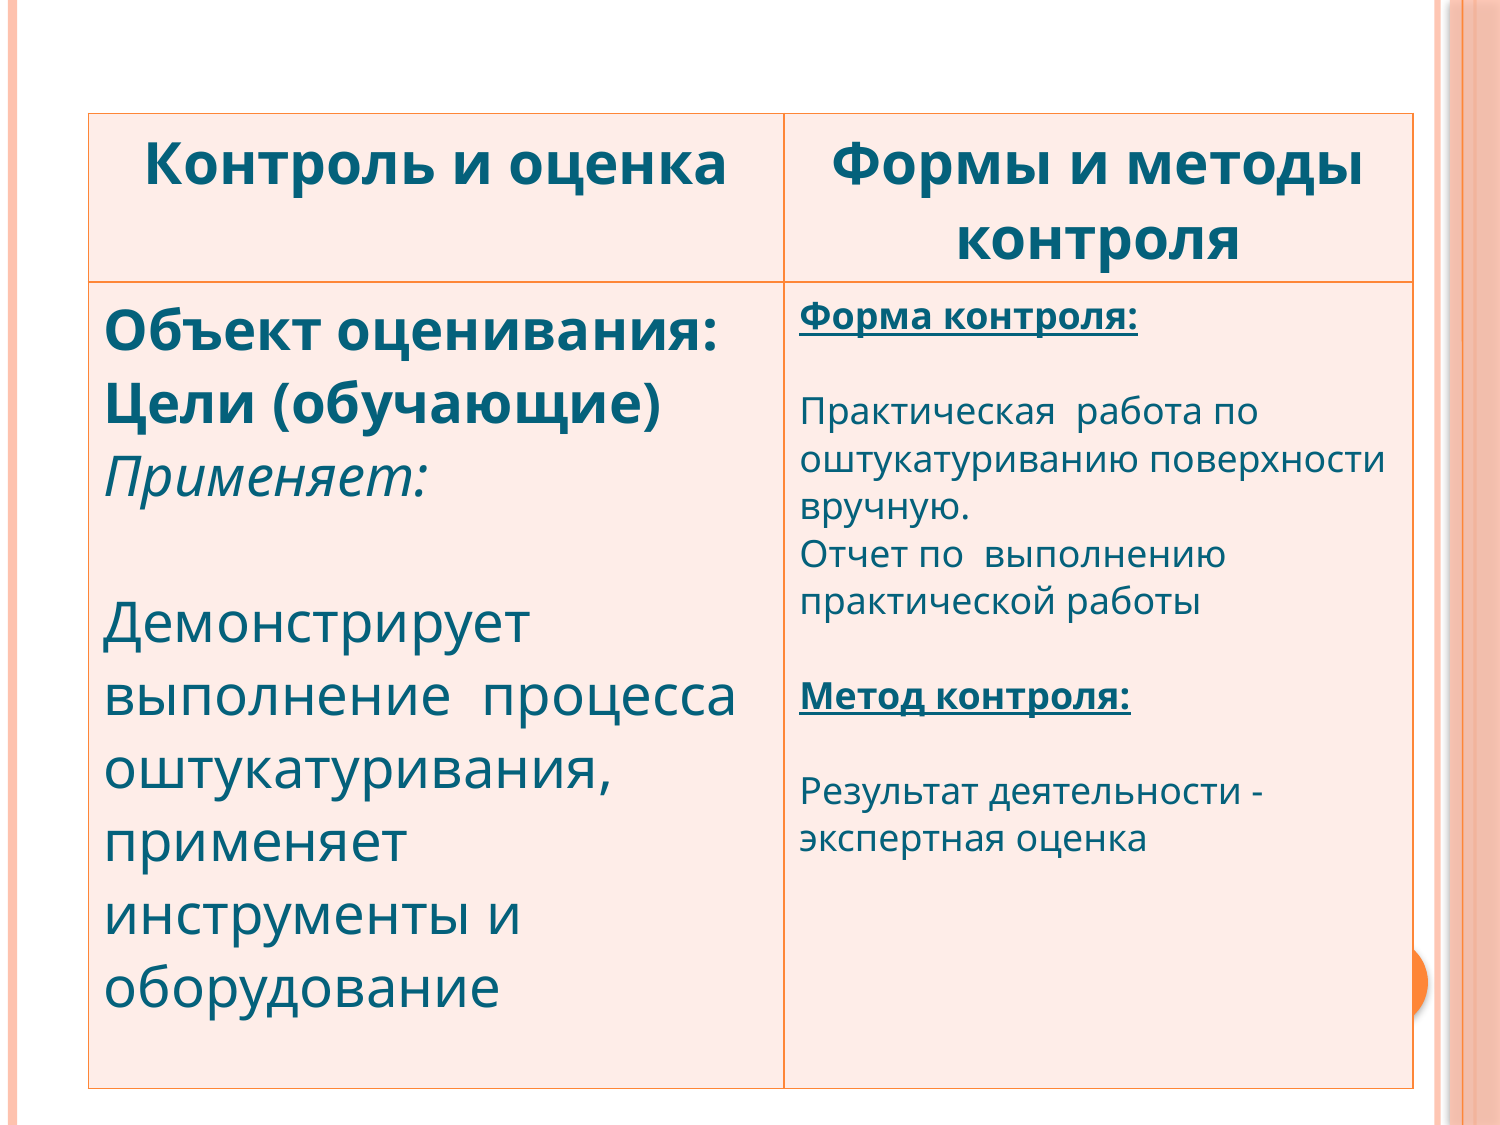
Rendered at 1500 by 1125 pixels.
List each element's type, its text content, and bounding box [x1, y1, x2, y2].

table_cell Форма контроля: Практическая работа по оштукатуриванию поверхности вручную. Отчет по выполнению практической работы Метод контроля: Результат деятельности -экспертная оценка [785, 283, 1412, 1088]
table_cell Объект оценивания: Цели (обучающие) Применяет: Демонстрирует выполнение процесса оштукатуривания, применяет инструменты и оборудование [89, 283, 783, 1088]
table_header Контроль и оценка [89, 114, 783, 281]
table_header Формы и методы контроля [785, 114, 1412, 281]
